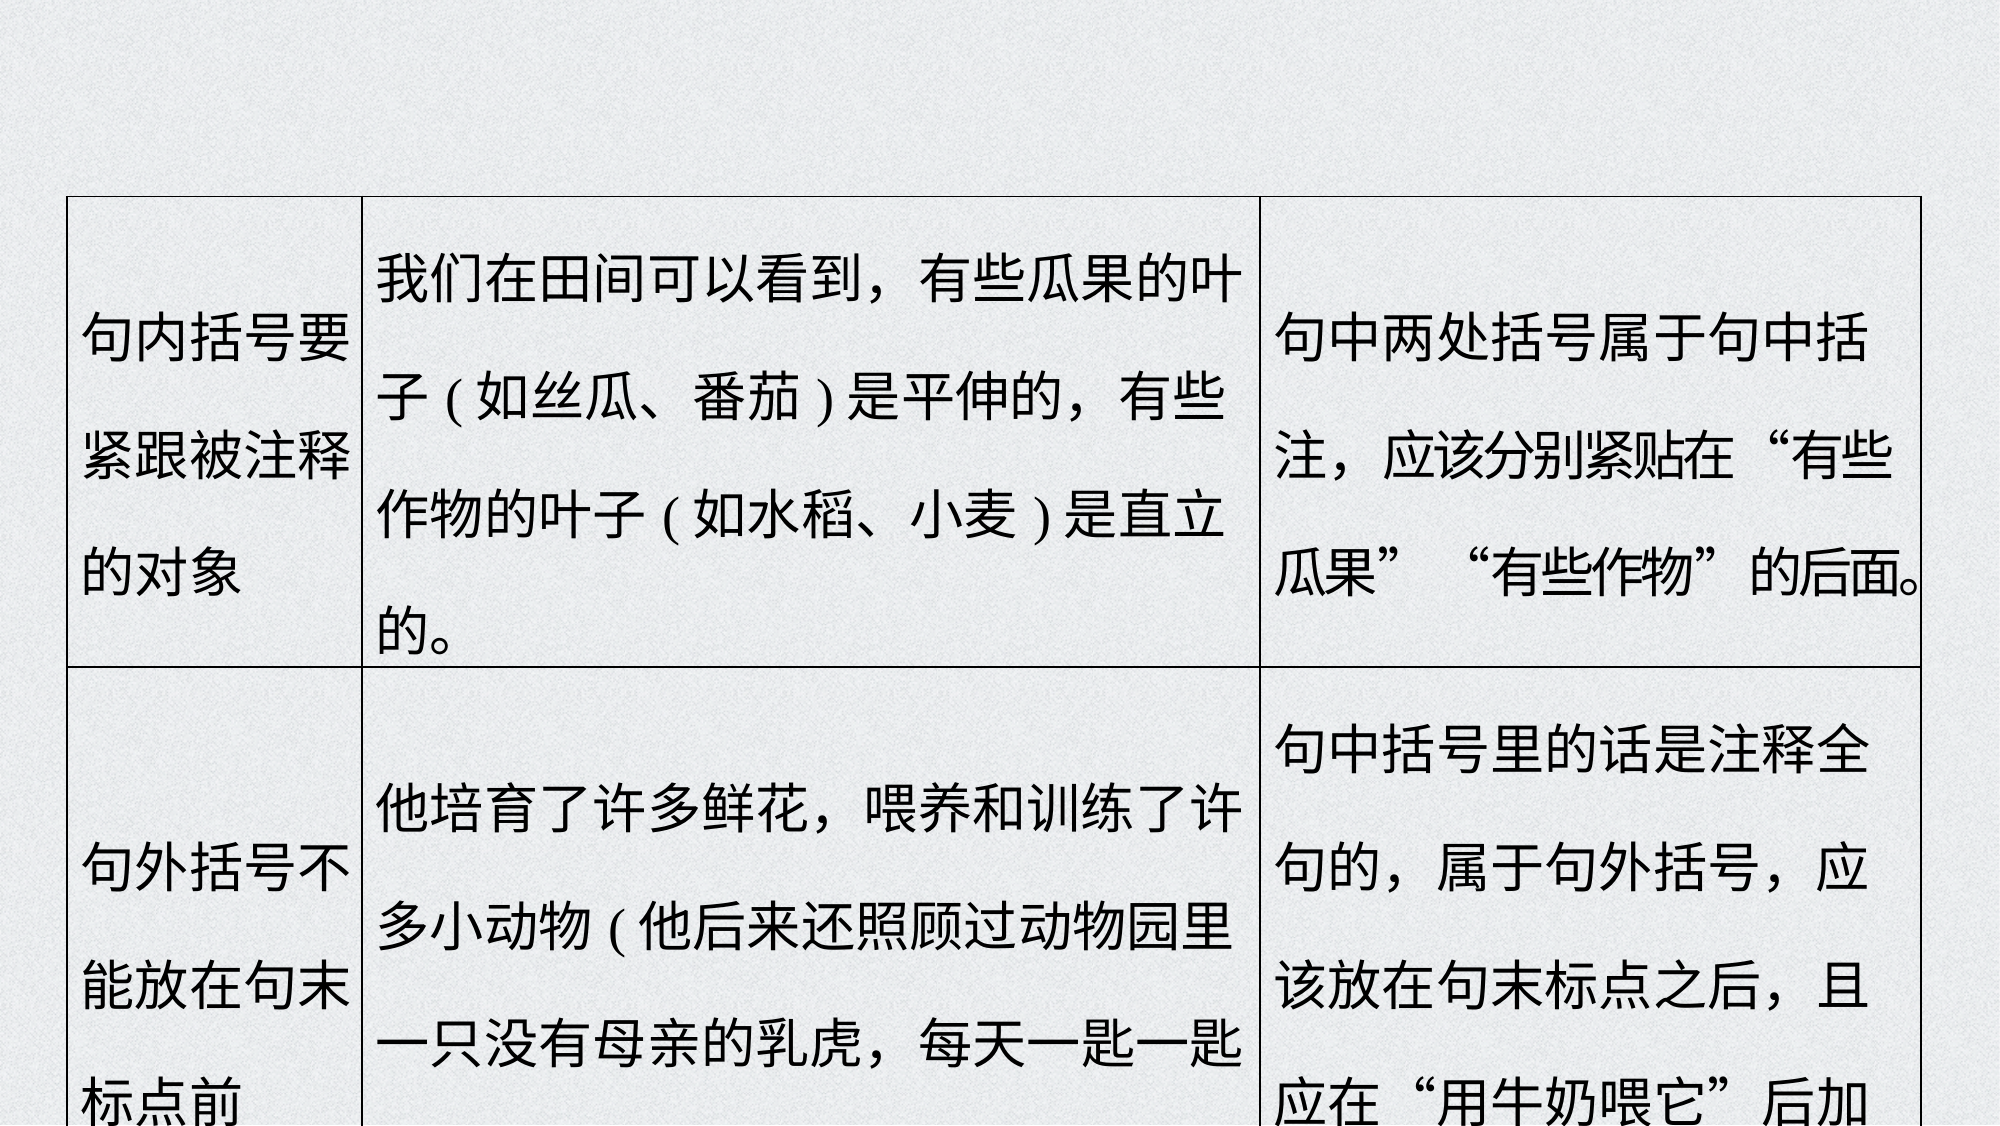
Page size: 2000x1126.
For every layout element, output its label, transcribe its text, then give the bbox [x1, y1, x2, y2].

table_cell 句中括号里的话是注释全句的，属于句外括号，应该放在句末标点之后，且应在“用牛奶喂它”后加句号。 [1261, 668, 1920, 1126]
table_cell 句外括号不能放在句末标点前 [68, 668, 361, 1126]
picture [0, 0, 2000, 1125]
table_cell 他培育了许多鲜花，喂养和训练了许多小动物(他后来还照顾过动物园里一只没有母亲的乳虎，每天一匙一匙地用牛奶喂它)。 [363, 668, 1259, 1126]
table_header 句内括号要紧跟被注释的对象 [68, 197, 361, 666]
table_header 我们在田间可以看到，有些瓜果的叶子(如丝瓜、番茄)是平伸的，有些作物的叶子(如水稻、小麦)是直立的。 [363, 197, 1259, 666]
table_header 句中两处括号属于句中括注，应该分别紧贴在“有些瓜果” “有些作物”的后面。 [1261, 197, 1920, 666]
